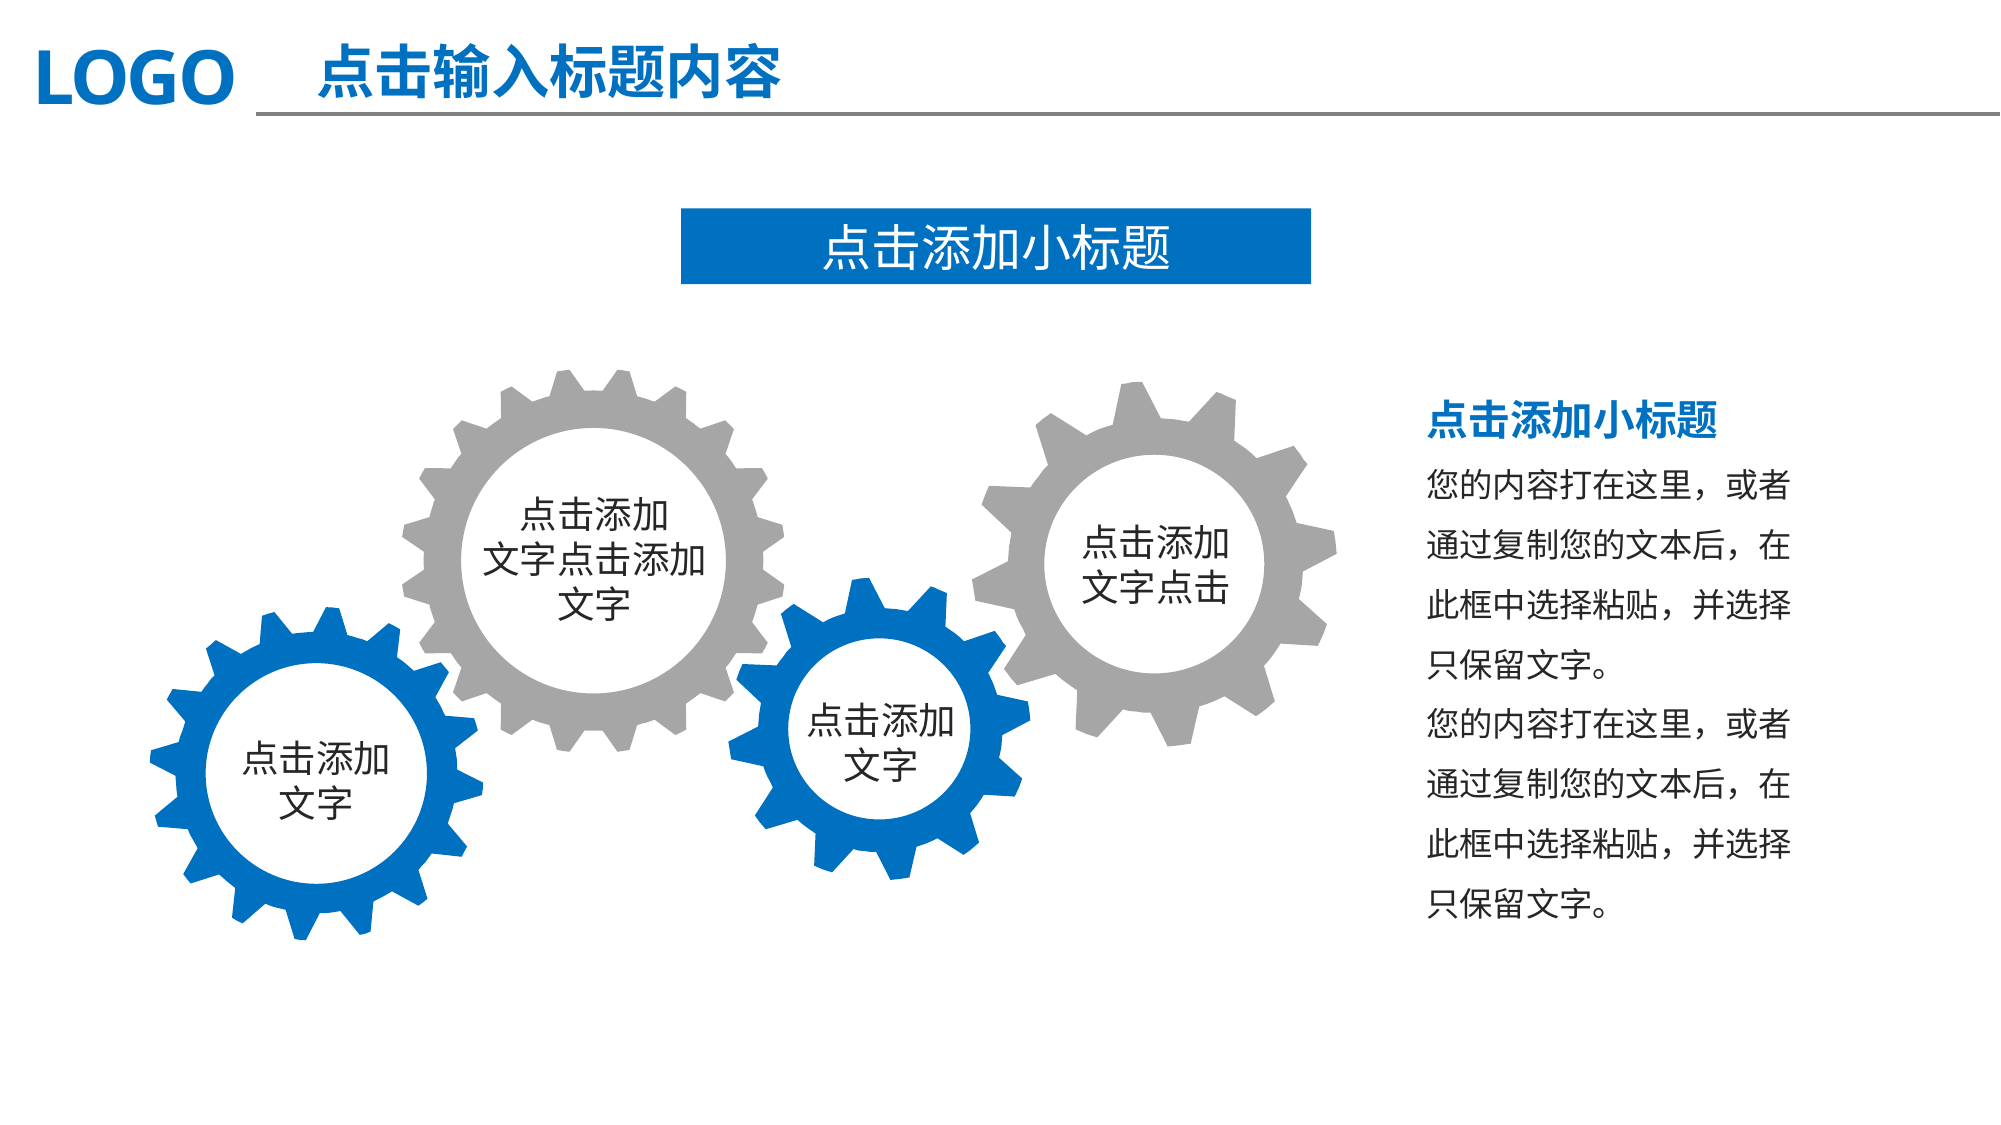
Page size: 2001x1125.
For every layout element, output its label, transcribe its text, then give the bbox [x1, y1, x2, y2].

text_box 点击添加 文字 [224, 727, 409, 833]
text_box 点击添加小标题 您的内容打在这里，或者通过复制您的文本后，在此框中选择粘贴，并选择只保留文字。 您的内容打在这里，或者通过复制您的文本后，在此框中选择粘贴，并选择只保留文字。 [1411, 361, 1837, 931]
text_box [149, 607, 484, 941]
text_box 点击添加 文字点击 [1045, 512, 1264, 617]
text_box [728, 577, 1031, 880]
text_box [971, 381, 1337, 747]
text_box 点击添加小标题 [679, 206, 1313, 286]
text_box 点击添加 文字点击添加 文字 [464, 484, 725, 634]
text_box 点击输入标题内容 [279, 28, 819, 113]
text_box [402, 369, 785, 752]
text_box 点击添加 文字 [789, 689, 970, 794]
